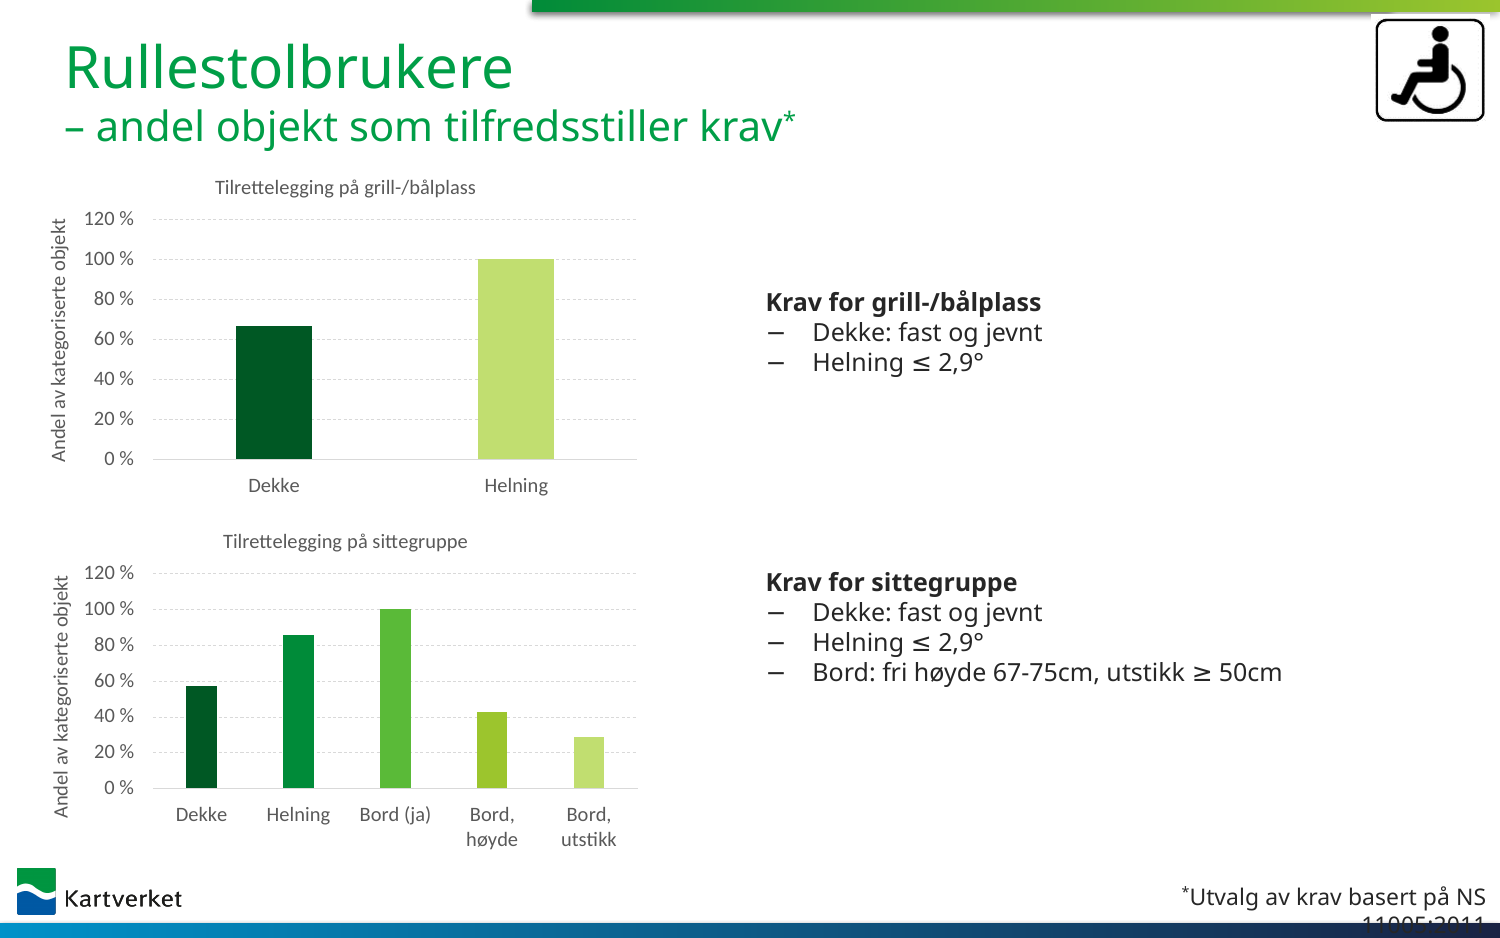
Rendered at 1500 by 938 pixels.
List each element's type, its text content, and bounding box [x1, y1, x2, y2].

picture [41, 520, 650, 859]
picture [41, 166, 650, 505]
text_box Krav for sittegruppe Dekke: fast og jevnt Helning ≤ 2,9° Bord: fri høyde 67-75cm, utstikk ≥ 50cm [750, 559, 1500, 694]
text_box *Utvalg av krav basert på NS 11005:2011 [1068, 873, 1500, 938]
text_box Rullestolbrukere – andel objekt som tilfredsstiller krav* [49, 14, 1431, 158]
picture [1371, 13, 1491, 127]
text_box Krav for grill-/bålplass Dekke: fast og jevnt Helning ≤ 2,9° [750, 279, 1452, 384]
